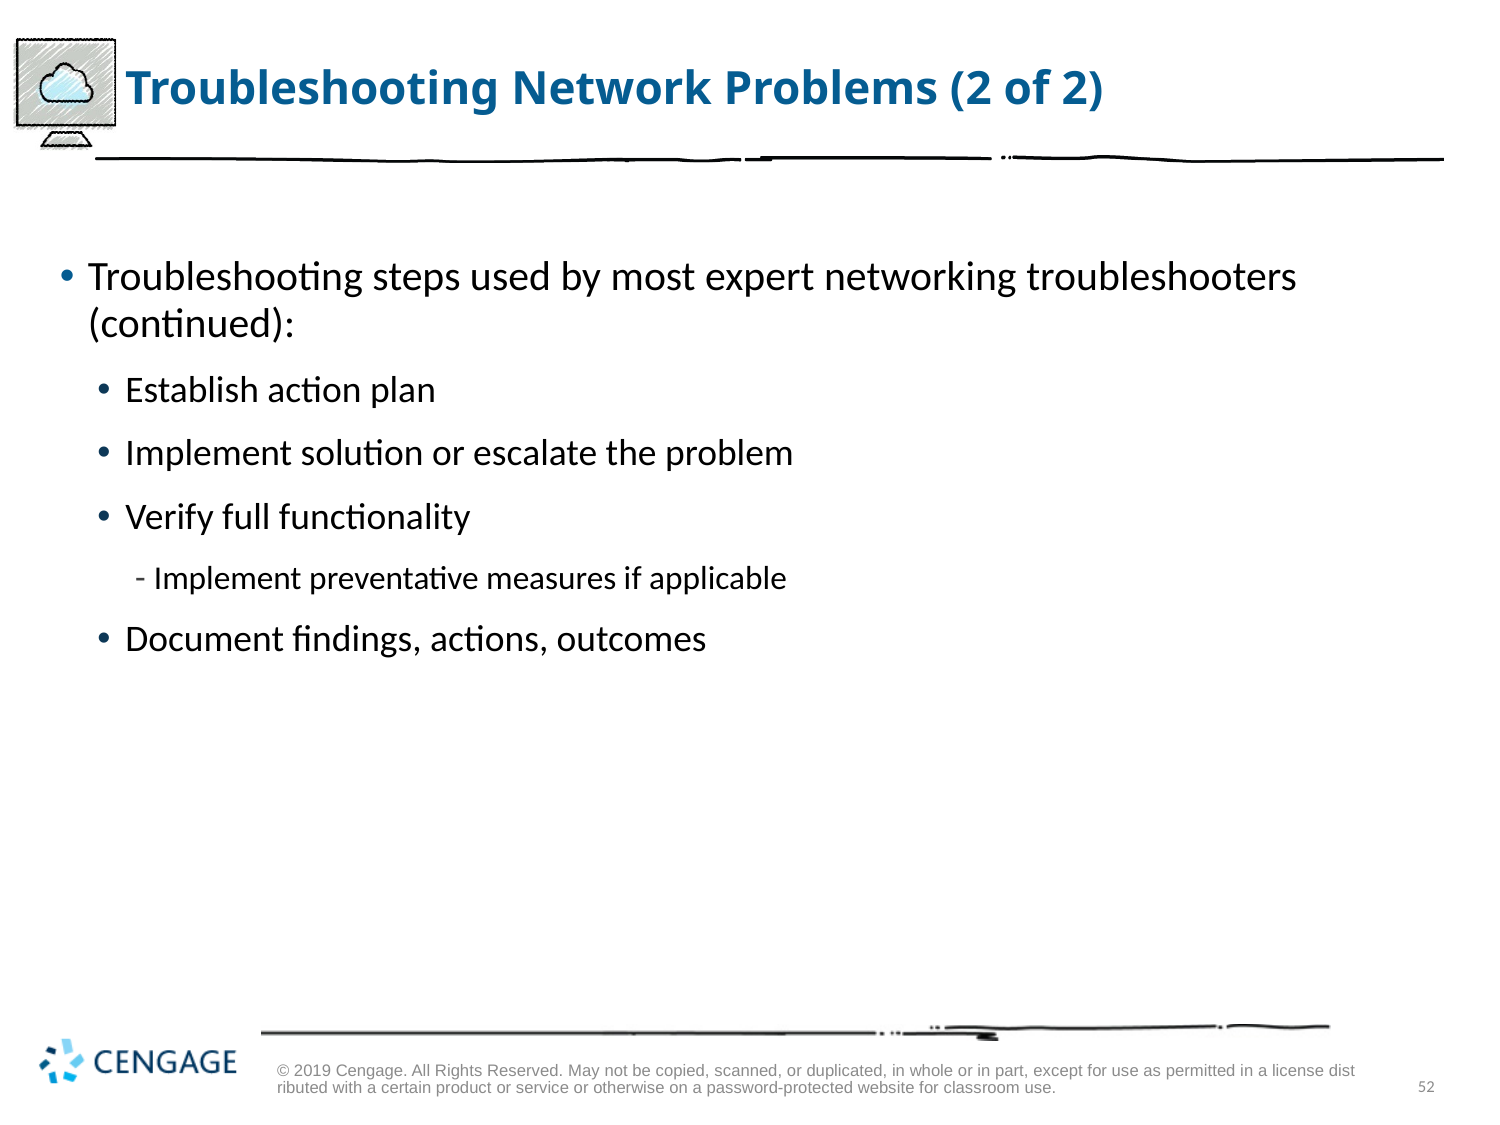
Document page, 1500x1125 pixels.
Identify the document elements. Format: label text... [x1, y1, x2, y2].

picture [95, 155, 1444, 163]
picture [19, 1025, 249, 1096]
picture [13, 36, 117, 151]
list Troubleshooting steps used by most expert networking troubleshooters (continued): Establish action plan Implement solution or escalate the problem Verify full functionality Implement preventative measures if applicable Document findings, actions, outcomes [59, 252, 1441, 665]
picture [261, 1024, 1331, 1041]
title Troubleshooting Network Problems (2 of 2) [125, 66, 1442, 116]
footer © 2019 Cengage. All Rights Reserved. May not be copied, scanned, or duplicated, in whole or in part, except for use as permitted in a license distributed with a certain product or service or otherwise on a password-protected website for classroom use. [262, 1050, 1375, 1091]
